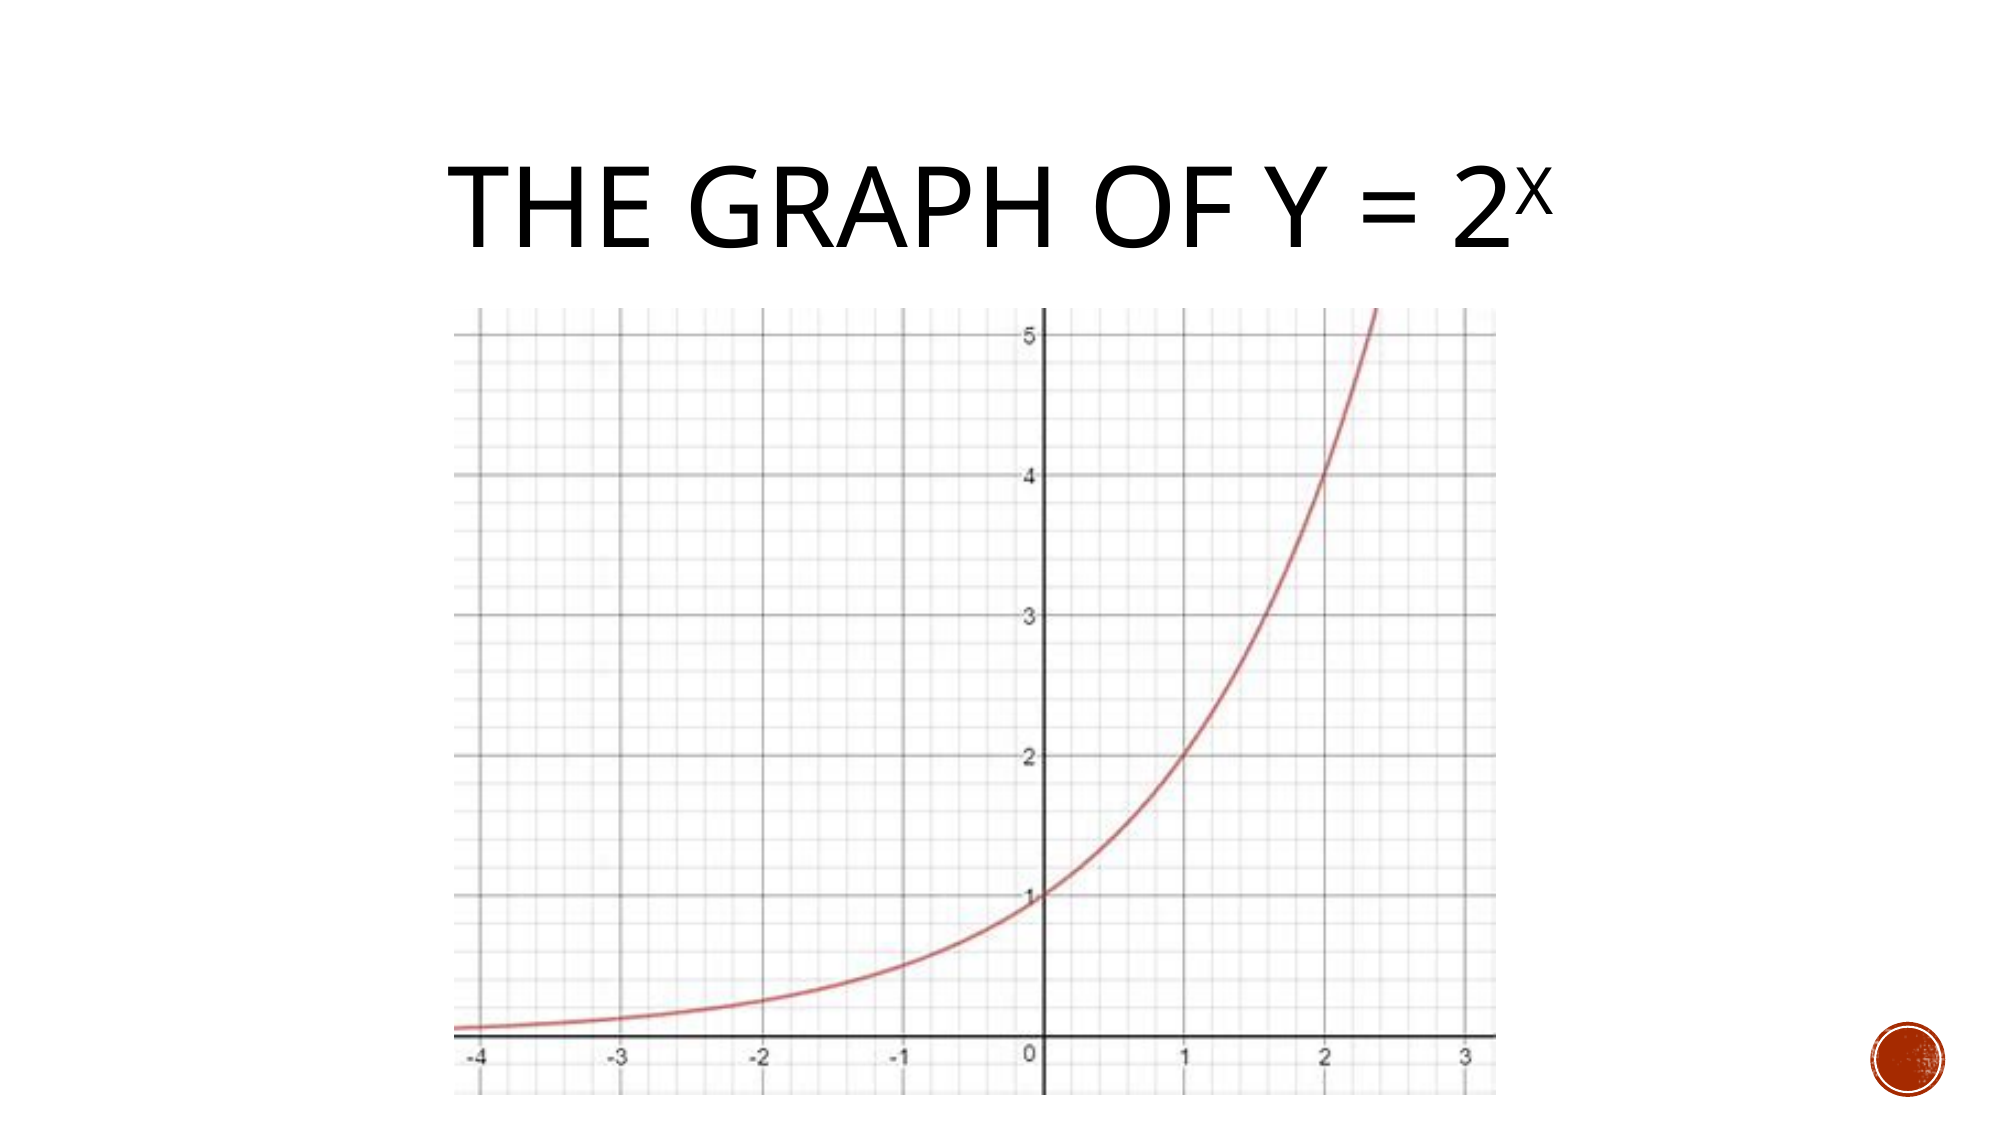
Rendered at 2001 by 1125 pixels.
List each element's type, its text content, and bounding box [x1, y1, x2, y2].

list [457, 311, 1494, 1093]
title The Graph of y = 2x [175, 79, 1826, 344]
